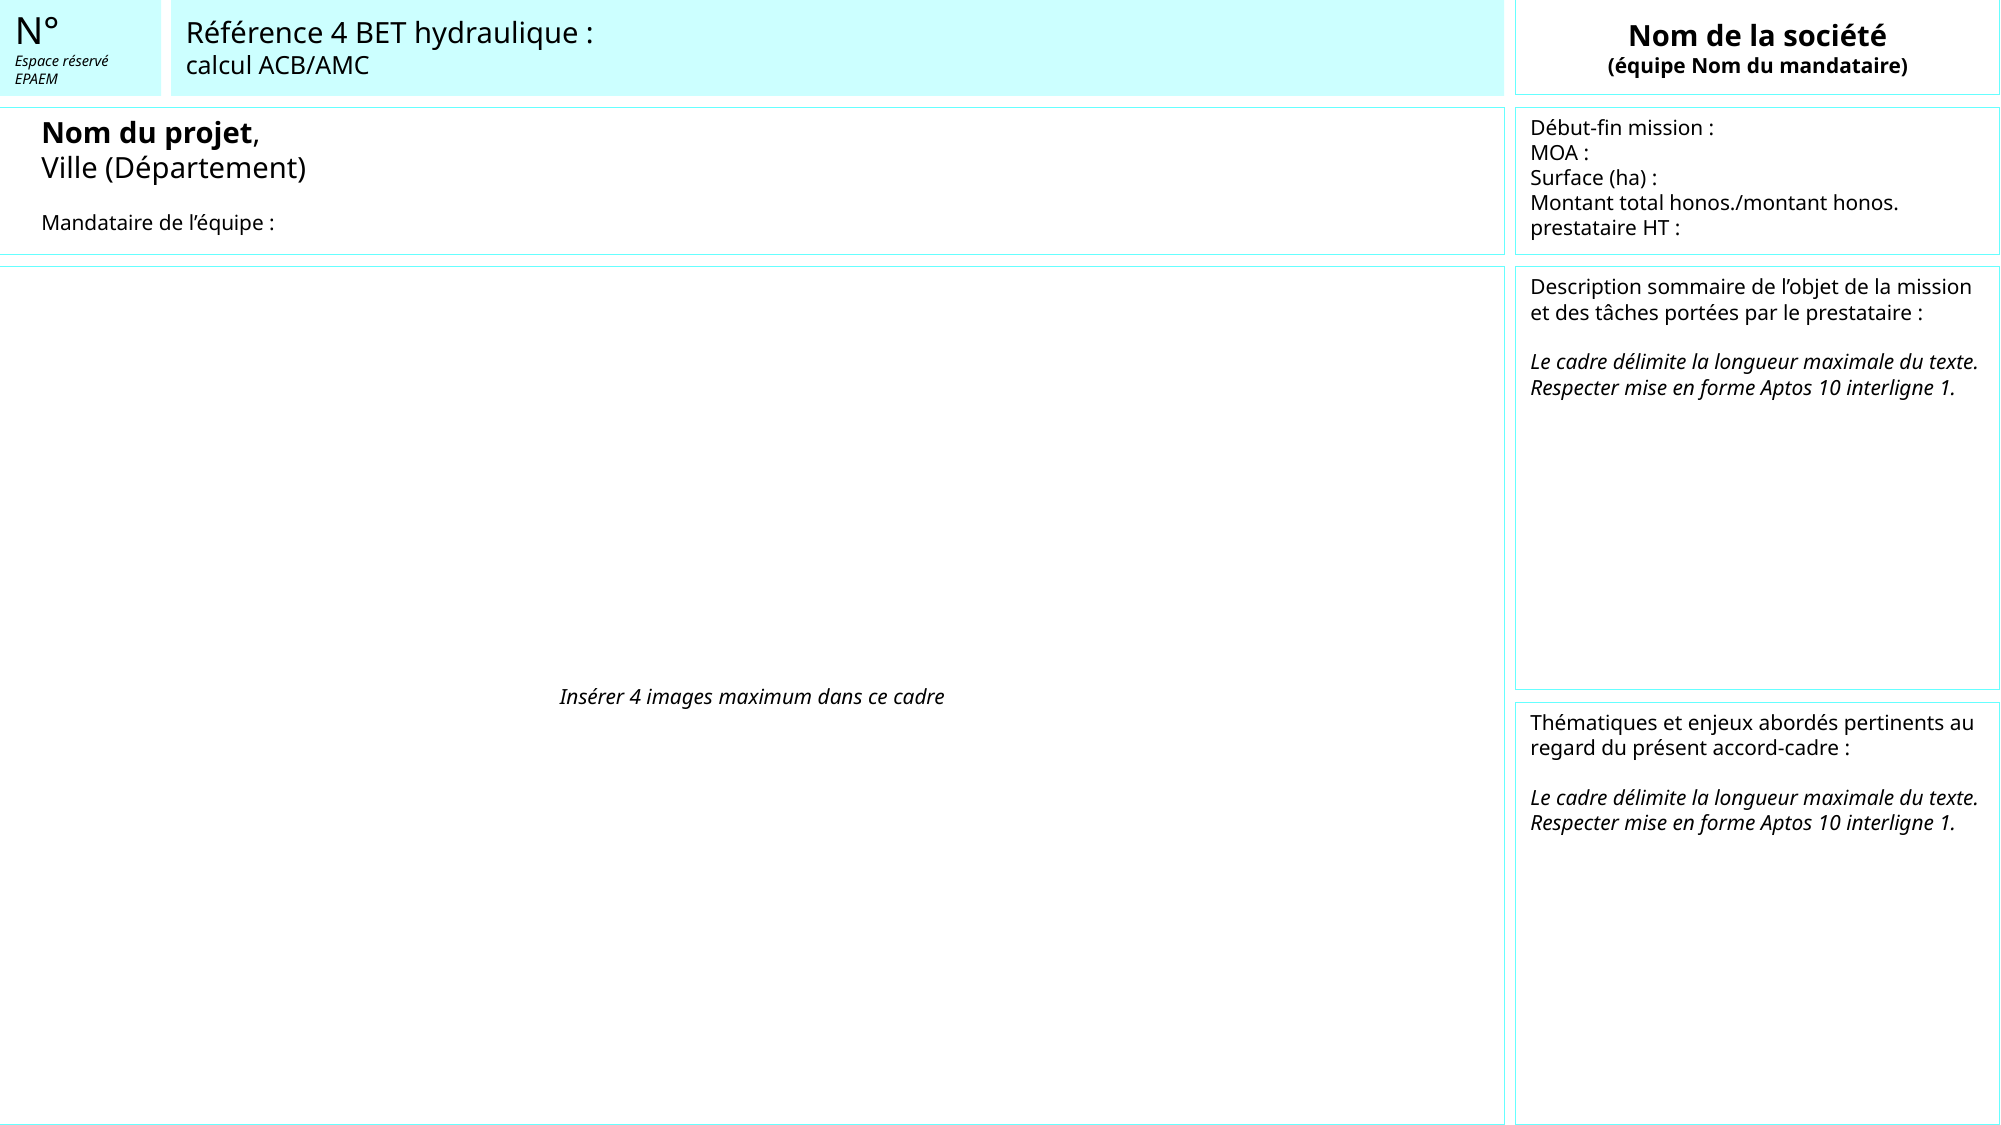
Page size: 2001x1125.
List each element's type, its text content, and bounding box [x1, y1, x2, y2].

text_box Début-fin mission : MOA : Surface (ha) : Montant total honos./montant honos. prestataire HT : [1515, 107, 2000, 255]
text_box Thématiques et enjeux abordés pertinents au regard du présent accord-cadre : Le cadre délimite la longueur maximale du texte. Respecter mise en forme Aptos 10 interligne 1. [1515, 702, 2000, 1125]
text_box Référence 4 BET hydraulique : calcul ACB/AMC [171, 0, 1505, 96]
text_box Nom de la société (équipe Nom du mandataire) [1515, 0, 2000, 95]
text_box Description sommaire de l’objet de la mission et des tâches portées par le prestataire : Le cadre délimite la longueur maximale du texte. Respecter mise en forme Aptos 10 interligne 1. [1515, 266, 2000, 690]
text_box N° Espace réservé EPAEM [0, 0, 162, 96]
text_box Nom du projet, Ville (Département) Mandataire de l’équipe : [0, 107, 1505, 255]
text_box Insérer 4 images maximum dans ce cadre [0, 266, 1505, 1125]
